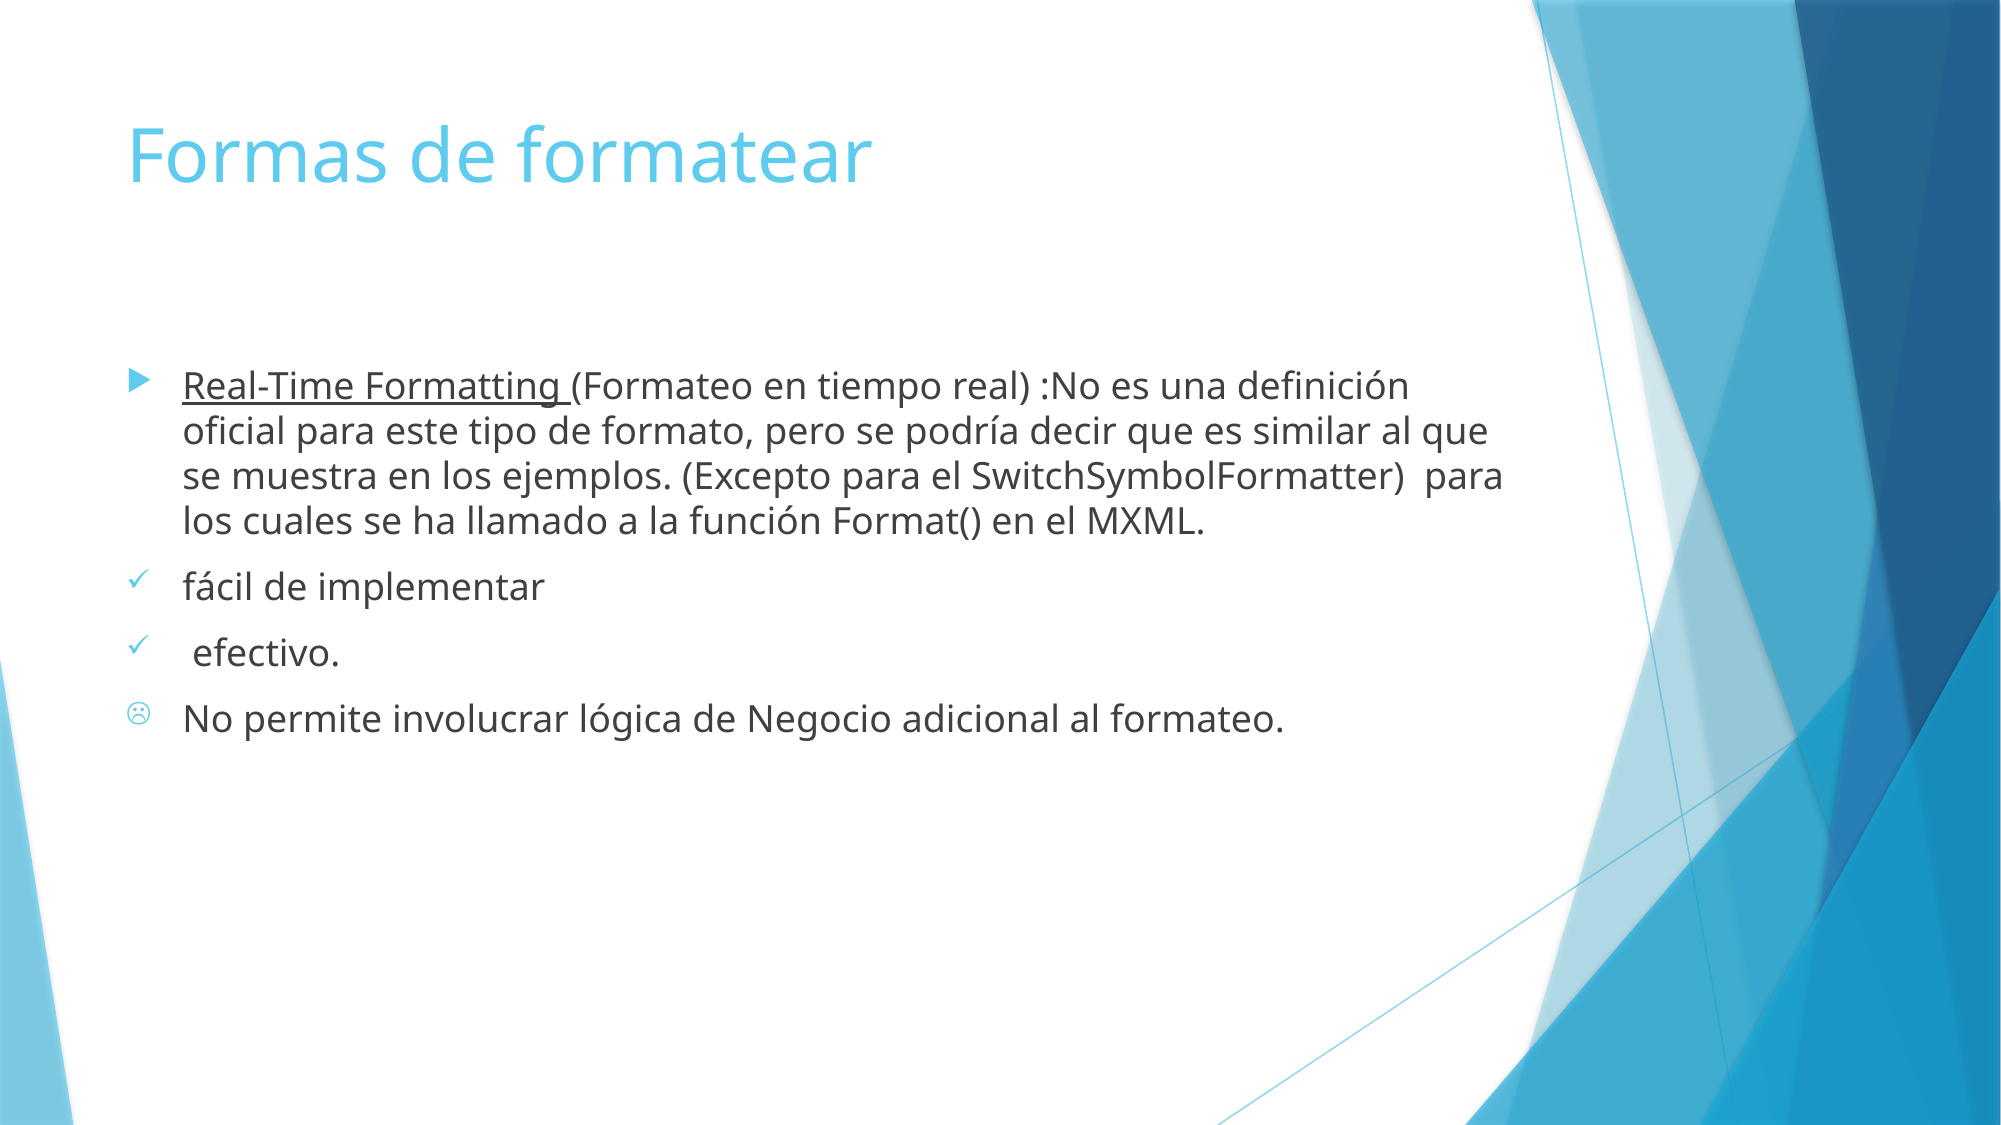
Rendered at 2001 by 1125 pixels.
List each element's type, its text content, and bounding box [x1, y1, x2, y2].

title Formas de formatear [111, 99, 1522, 317]
list Real-Time Formatting (Formateo en tiempo real) :No es una definición oficial para este tipo de formato, pero se podría decir que es similar al que se muestra en los ejemplos. (Excepto para el SwitchSymbolFormatter) para los cuales se ha llamado a la función Format() en el MXML. fácil de implementar efectivo. No permite involucrar lógica de Negocio adicional al formateo. [111, 354, 1522, 992]
